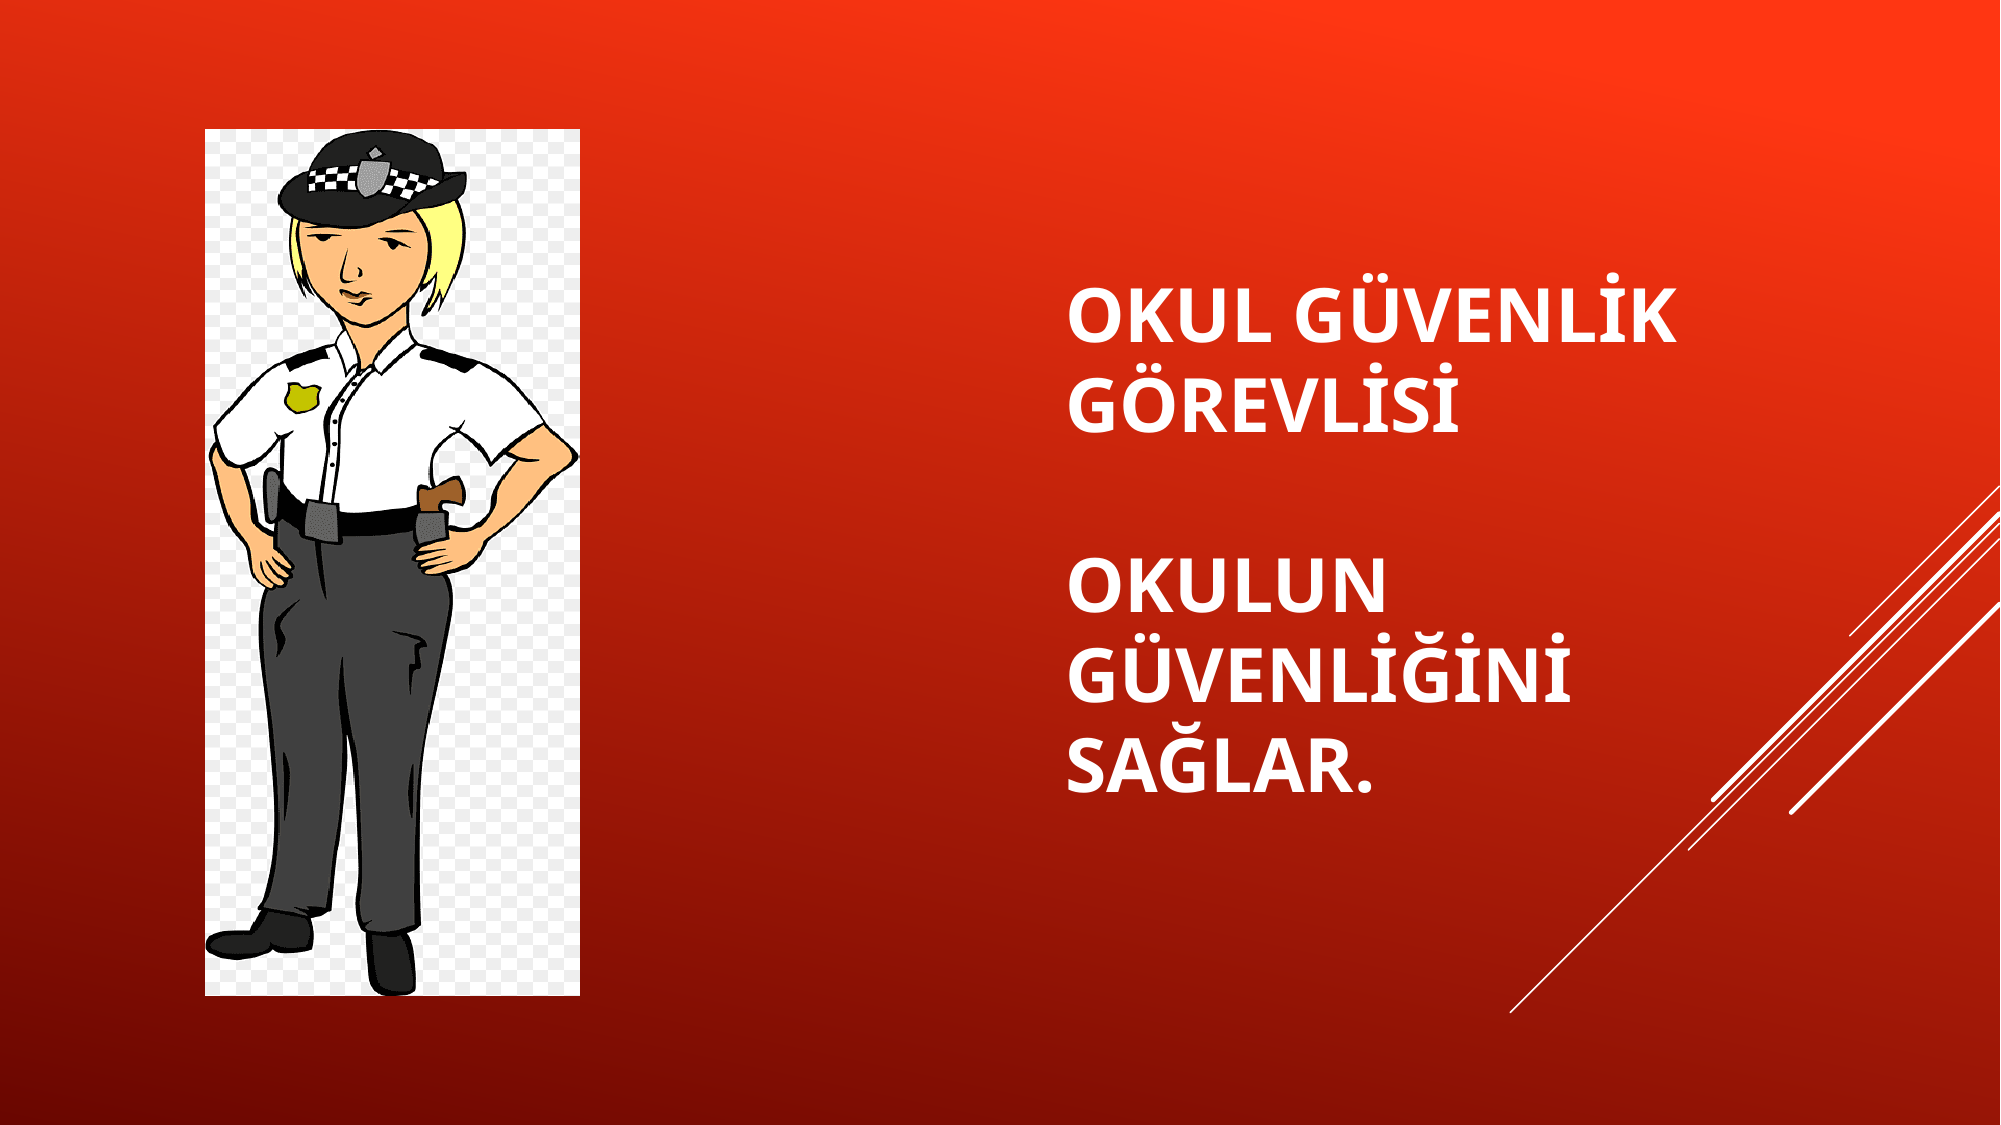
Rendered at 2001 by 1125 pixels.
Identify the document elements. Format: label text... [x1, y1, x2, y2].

picture [204, 129, 580, 997]
title OKUL GÜVENLİK GÖREVLİSİ OKULUN GÜVENLİĞİNİ SAĞLAR. [1050, 149, 1833, 925]
